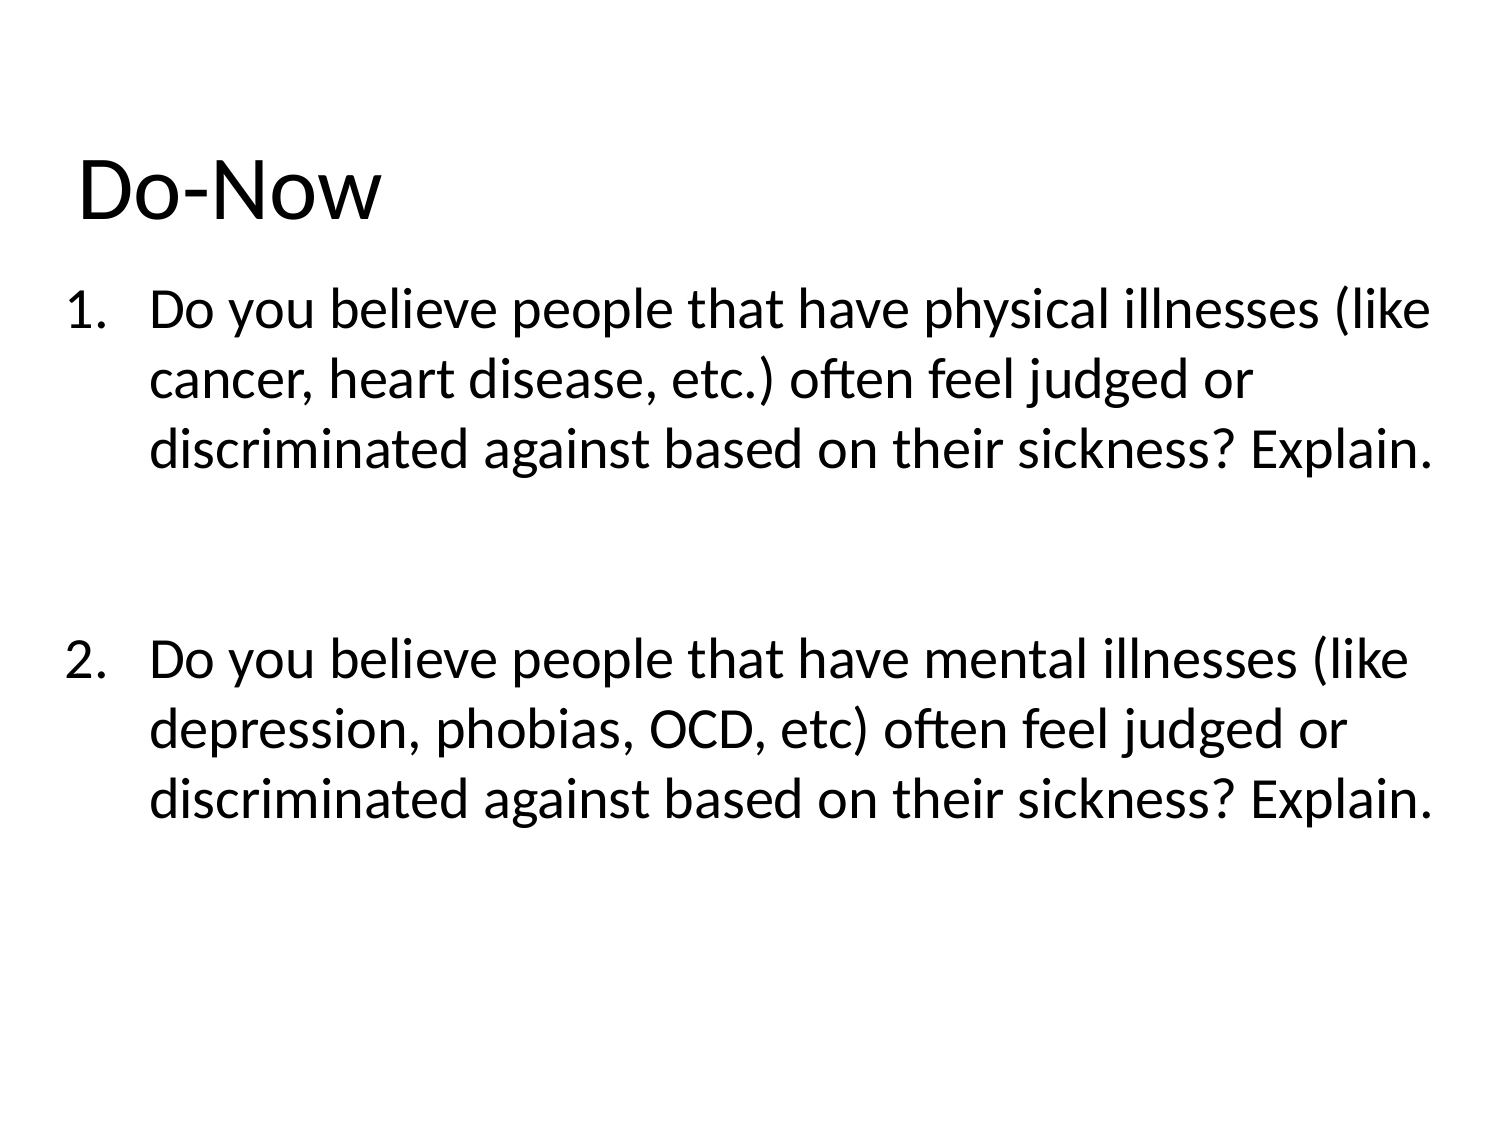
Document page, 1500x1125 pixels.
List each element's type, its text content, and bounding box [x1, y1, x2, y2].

text_box Do you believe people that have physical illnesses (like cancer, heart disease, etc.) often feel judged or discriminated against based on their sickness? Explain. Do you believe people that have mental illnesses (like depression, phobias, OCD, etc) often feel judged or discriminated against based on their sickness? Explain. [49, 262, 1463, 1107]
title Do-Now [62, 62, 1338, 262]
